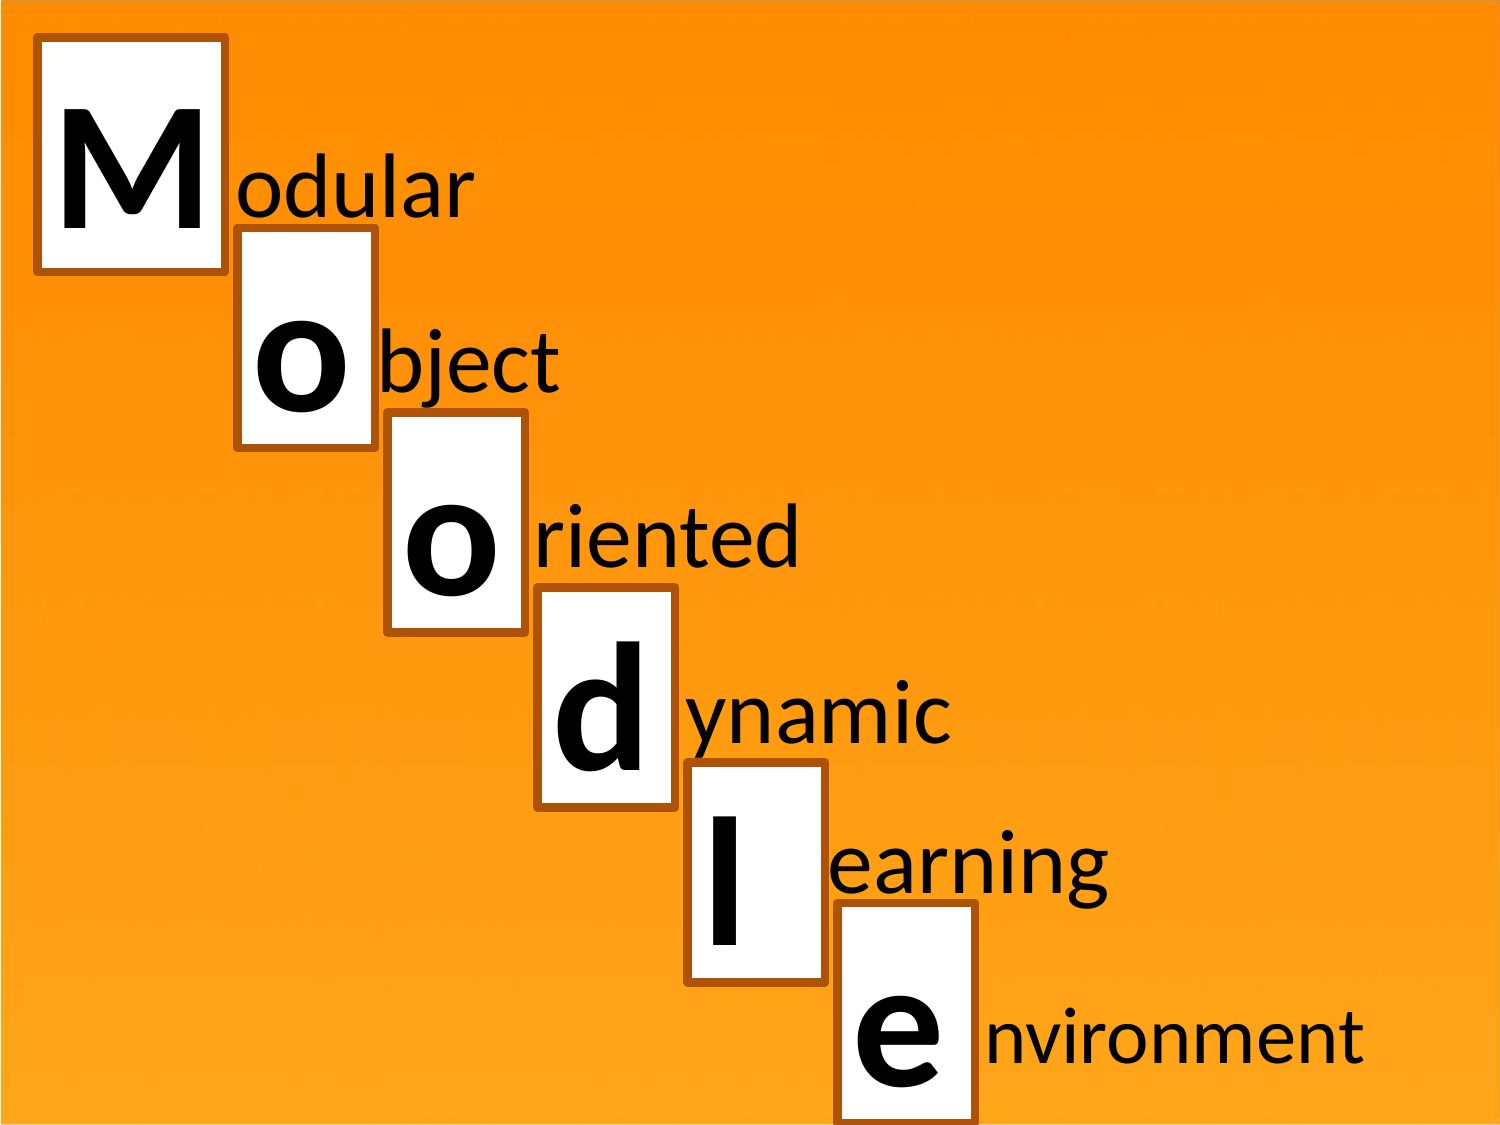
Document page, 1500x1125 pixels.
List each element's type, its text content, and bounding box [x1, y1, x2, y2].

text_box nvironment [949, 937, 1400, 1125]
text_box l [687, 762, 825, 983]
picture [0, 0, 1500, 1125]
text_box e [837, 950, 949, 1123]
title odular [200, 87, 513, 275]
text_box earning [812, 762, 1125, 950]
text_box o [237, 227, 375, 448]
text_box M [37, 37, 225, 273]
text_box riented [525, 437, 825, 625]
text_box ynamic [675, 612, 975, 800]
text_box o [387, 412, 525, 633]
text_box bject [312, 262, 625, 450]
text_box d [537, 587, 675, 808]
